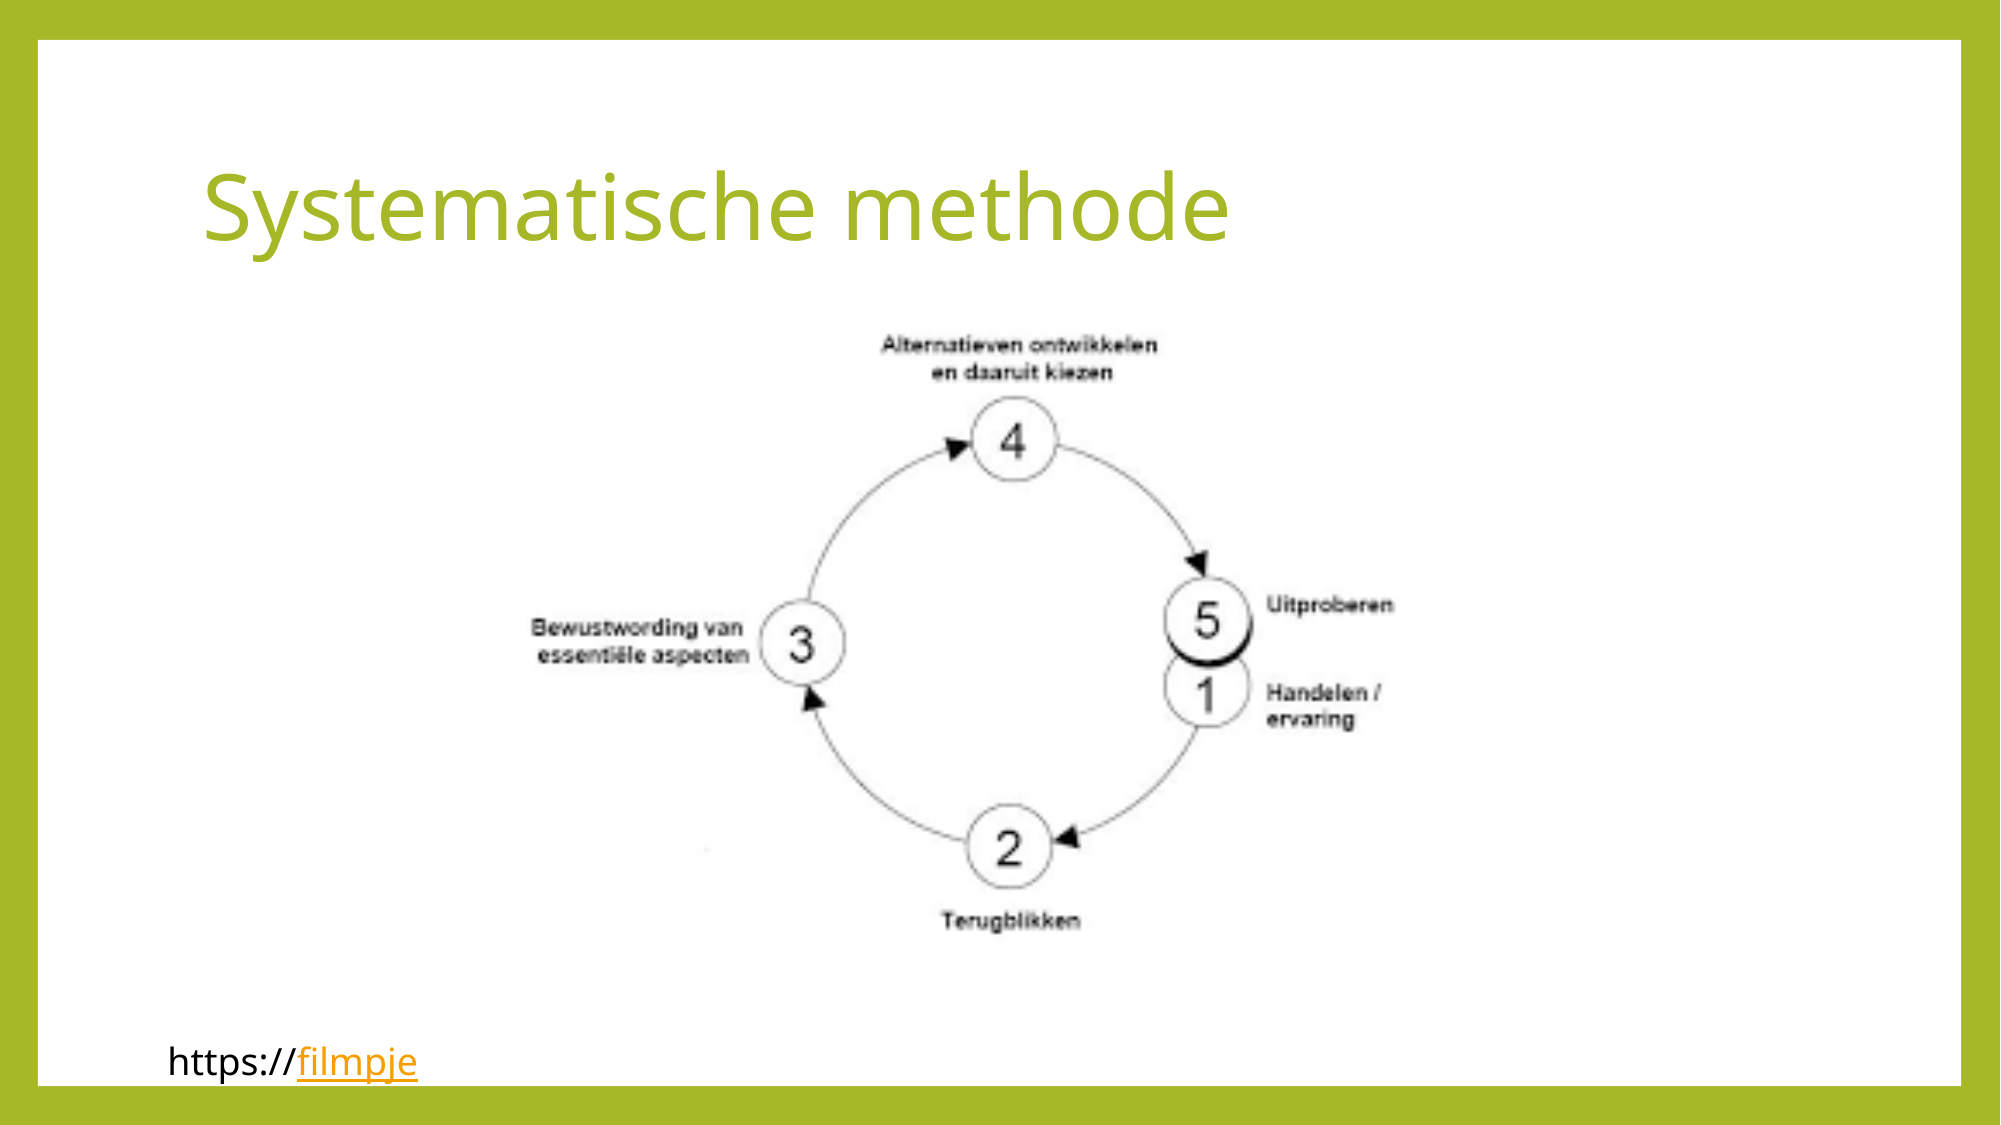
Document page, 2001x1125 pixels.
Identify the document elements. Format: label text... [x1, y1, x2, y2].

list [525, 322, 1480, 945]
text_box https://filmpje [152, 1030, 433, 1097]
title Systematische methode [187, 99, 1808, 323]
